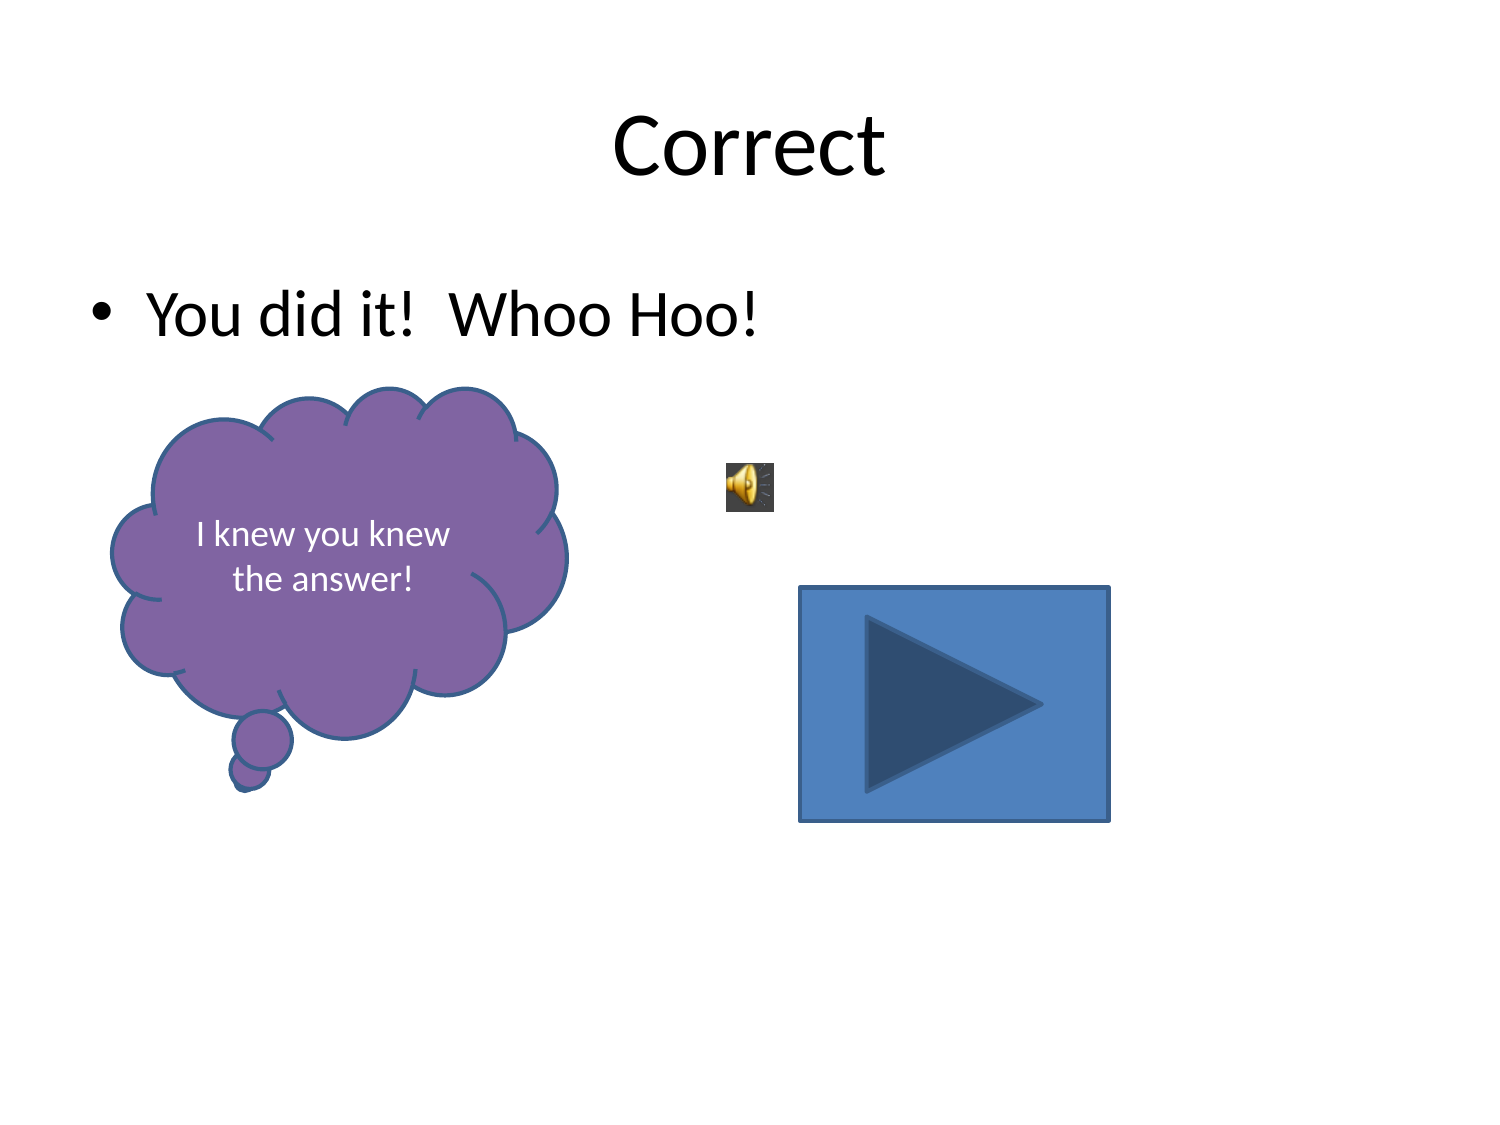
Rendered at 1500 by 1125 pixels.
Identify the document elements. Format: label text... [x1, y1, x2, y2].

title Correct [75, 45, 1425, 233]
picture [724, 462, 776, 513]
text_box [798, 585, 1111, 823]
list You did it! Whoo Hoo! [75, 262, 1425, 1005]
text_box I knew you knew the answer! [109, 386, 569, 794]
